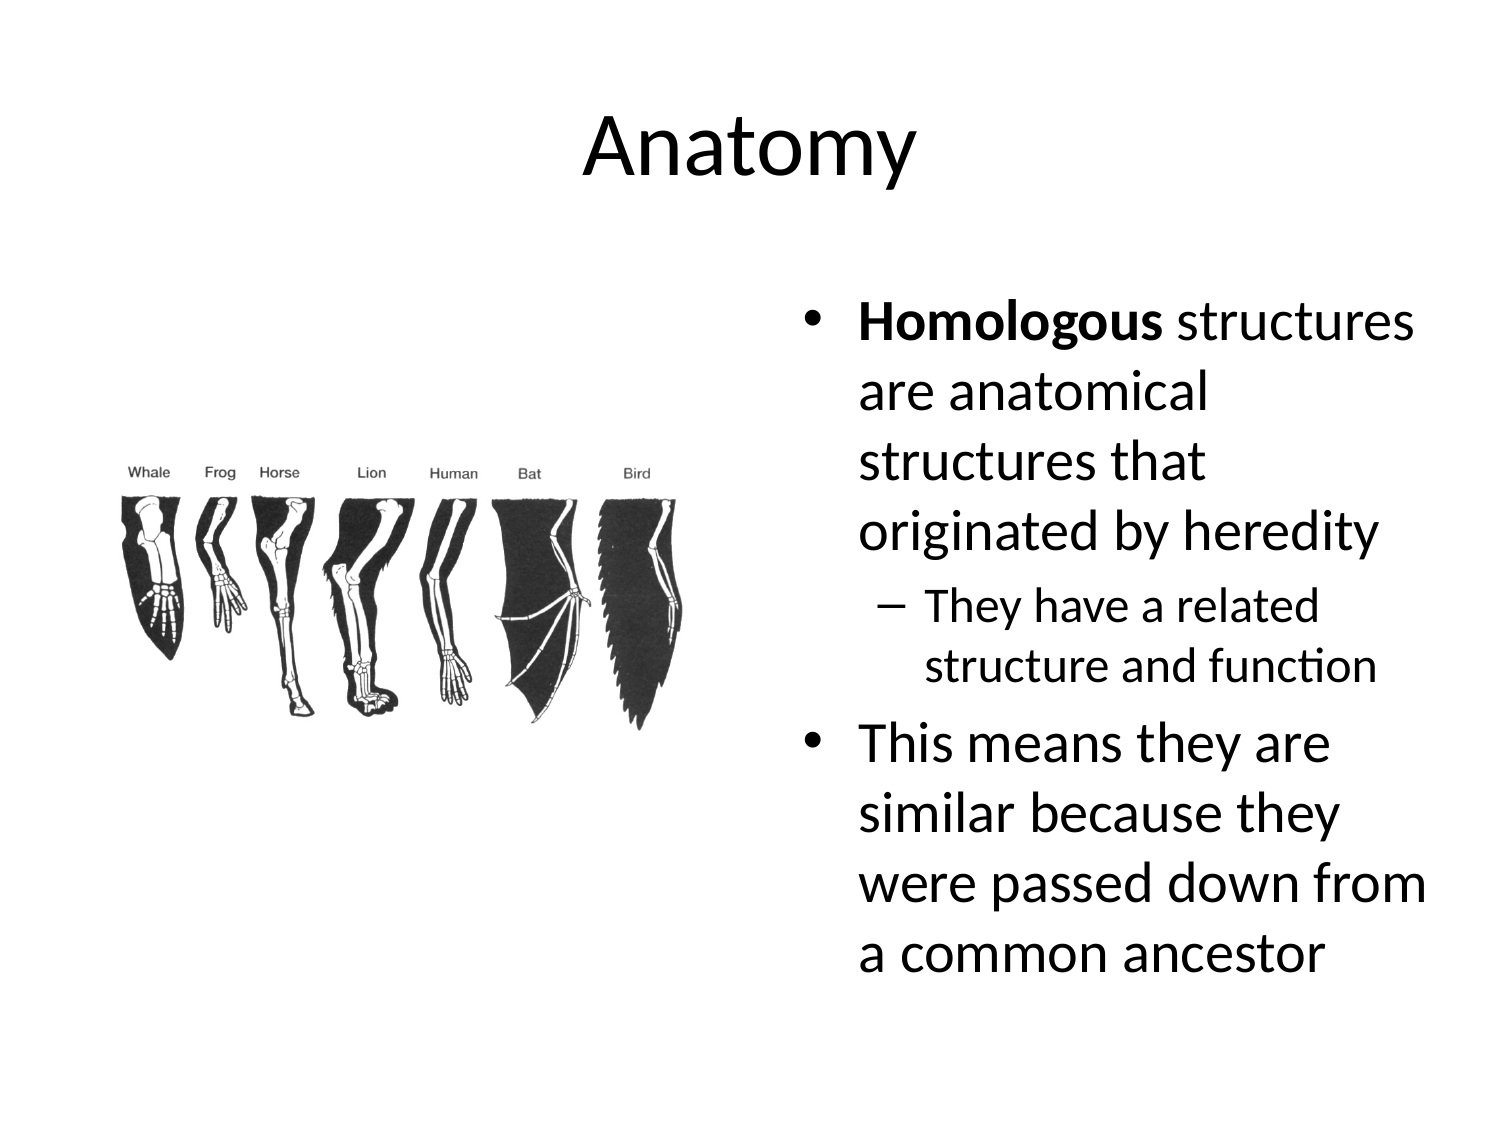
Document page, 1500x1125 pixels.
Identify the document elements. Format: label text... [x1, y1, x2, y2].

title Anatomy [75, 45, 1425, 233]
picture [87, 437, 709, 765]
list Homologous structures are anatomical structures that originated by heredity They have a related structure and function This means they are similar because they were passed down from a common ancestor [787, 275, 1450, 1018]
